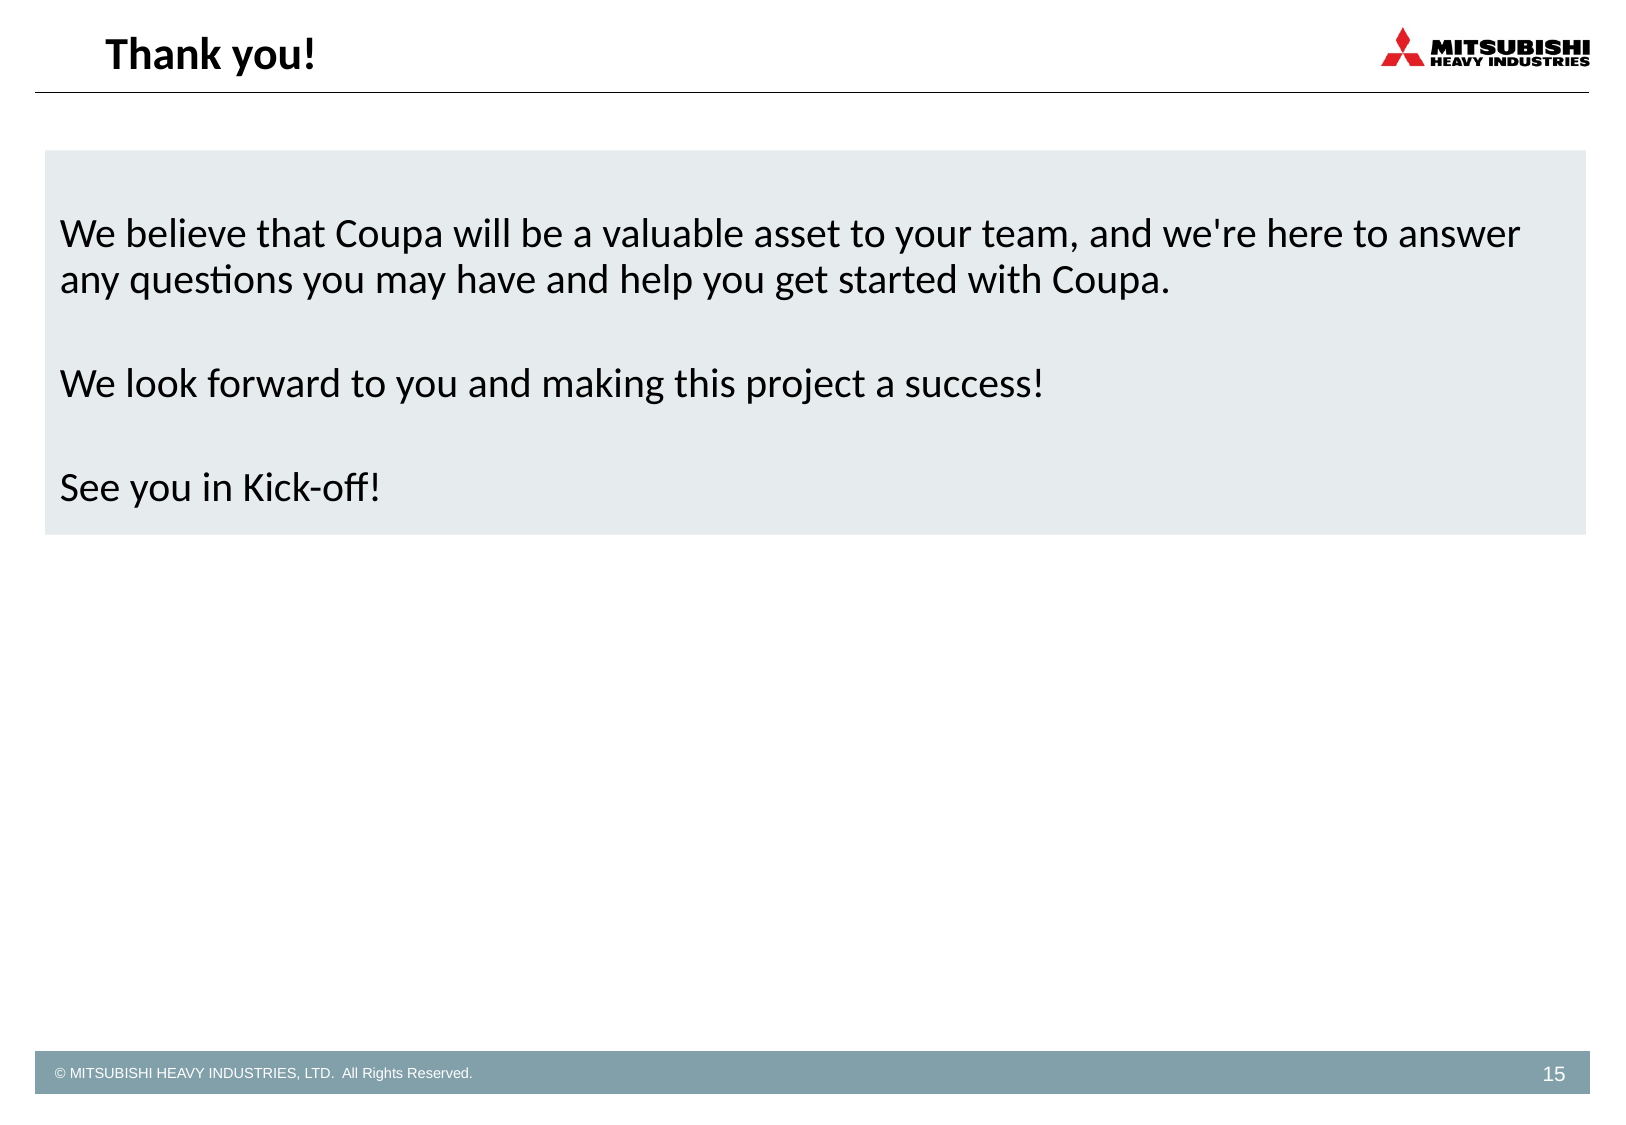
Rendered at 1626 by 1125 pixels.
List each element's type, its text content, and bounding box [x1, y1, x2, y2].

picture [1368, 14, 1602, 79]
text_box We believe that Coupa will be a valuable asset to your team, and we're here to answer any questions you may have and help you get started with Coupa. We look forward to you and making this project a success! See you in Kick-off! [45, 150, 1586, 535]
picture [35, 1051, 1590, 1094]
title Thank you! [90, 22, 1405, 80]
